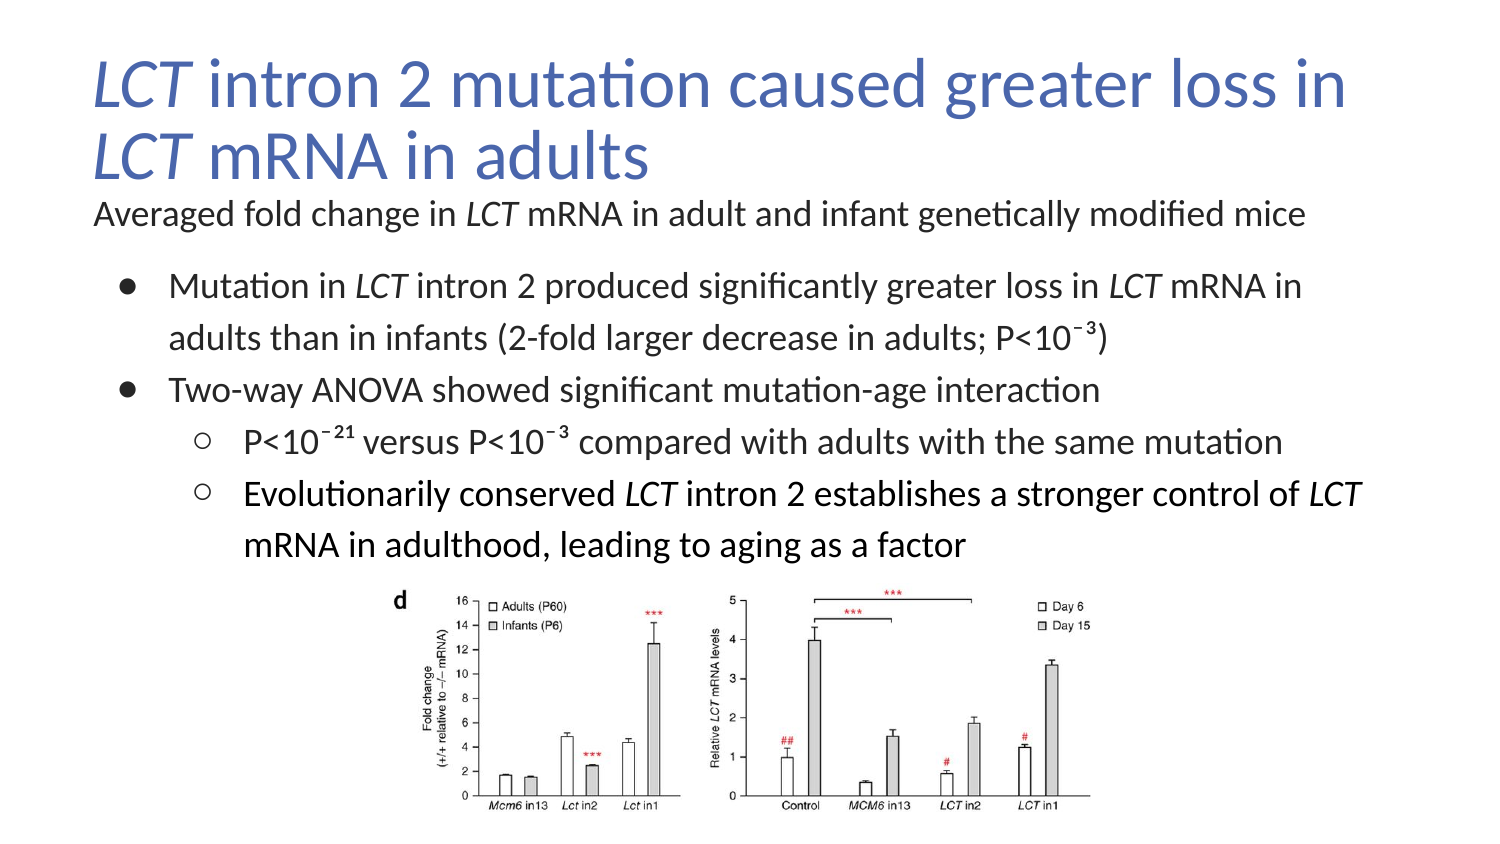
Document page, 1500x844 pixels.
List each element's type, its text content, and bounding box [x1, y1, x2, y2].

title LCT intron 2 mutation caused greater loss in LCT mRNA in adults [80, 61, 1407, 183]
list Averaged fold change in LCT mRNA in adult and infant genetically modified mice Mutation in LCT intron 2 produced significantly greater loss in LCT mRNA in adults than in infants (2-fold larger decrease in adults; P<10⁻³) Two-way ANOVA showed significant mutation-age interaction P<10⁻²¹ versus P<10⁻³ compared with adults with the same mutation Evolutionarily conserved LCT intron 2 establishes a stronger control of LCT mRNA in adulthood, leading to aging as a factor [82, 190, 1406, 654]
picture [381, 583, 1106, 821]
